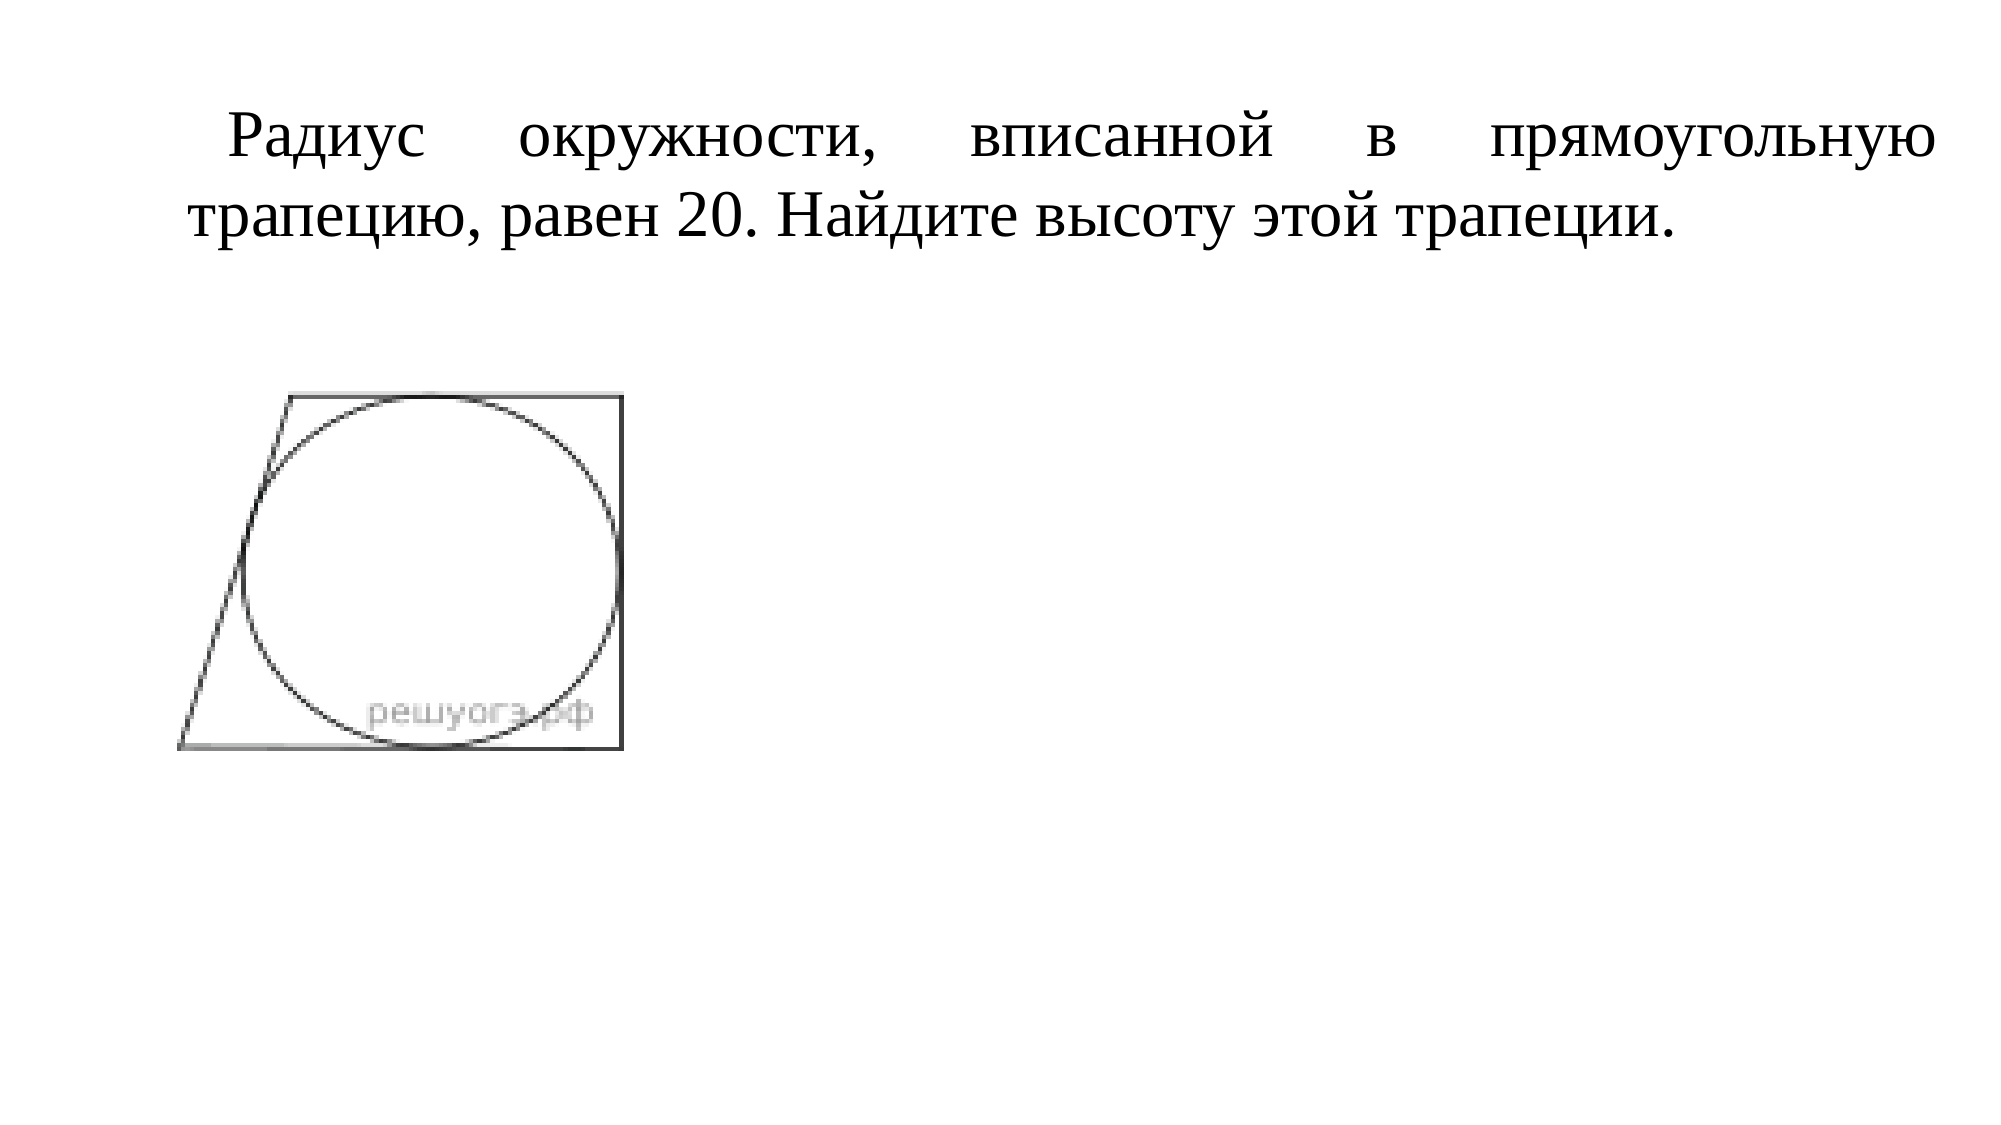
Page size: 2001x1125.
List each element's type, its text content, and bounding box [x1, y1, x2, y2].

picture [173, 391, 624, 756]
text_box Радиус окружности, вписанной в прямоугольную трапецию, равен 20. Найдите высоту этой трапеции. [173, 82, 1954, 258]
